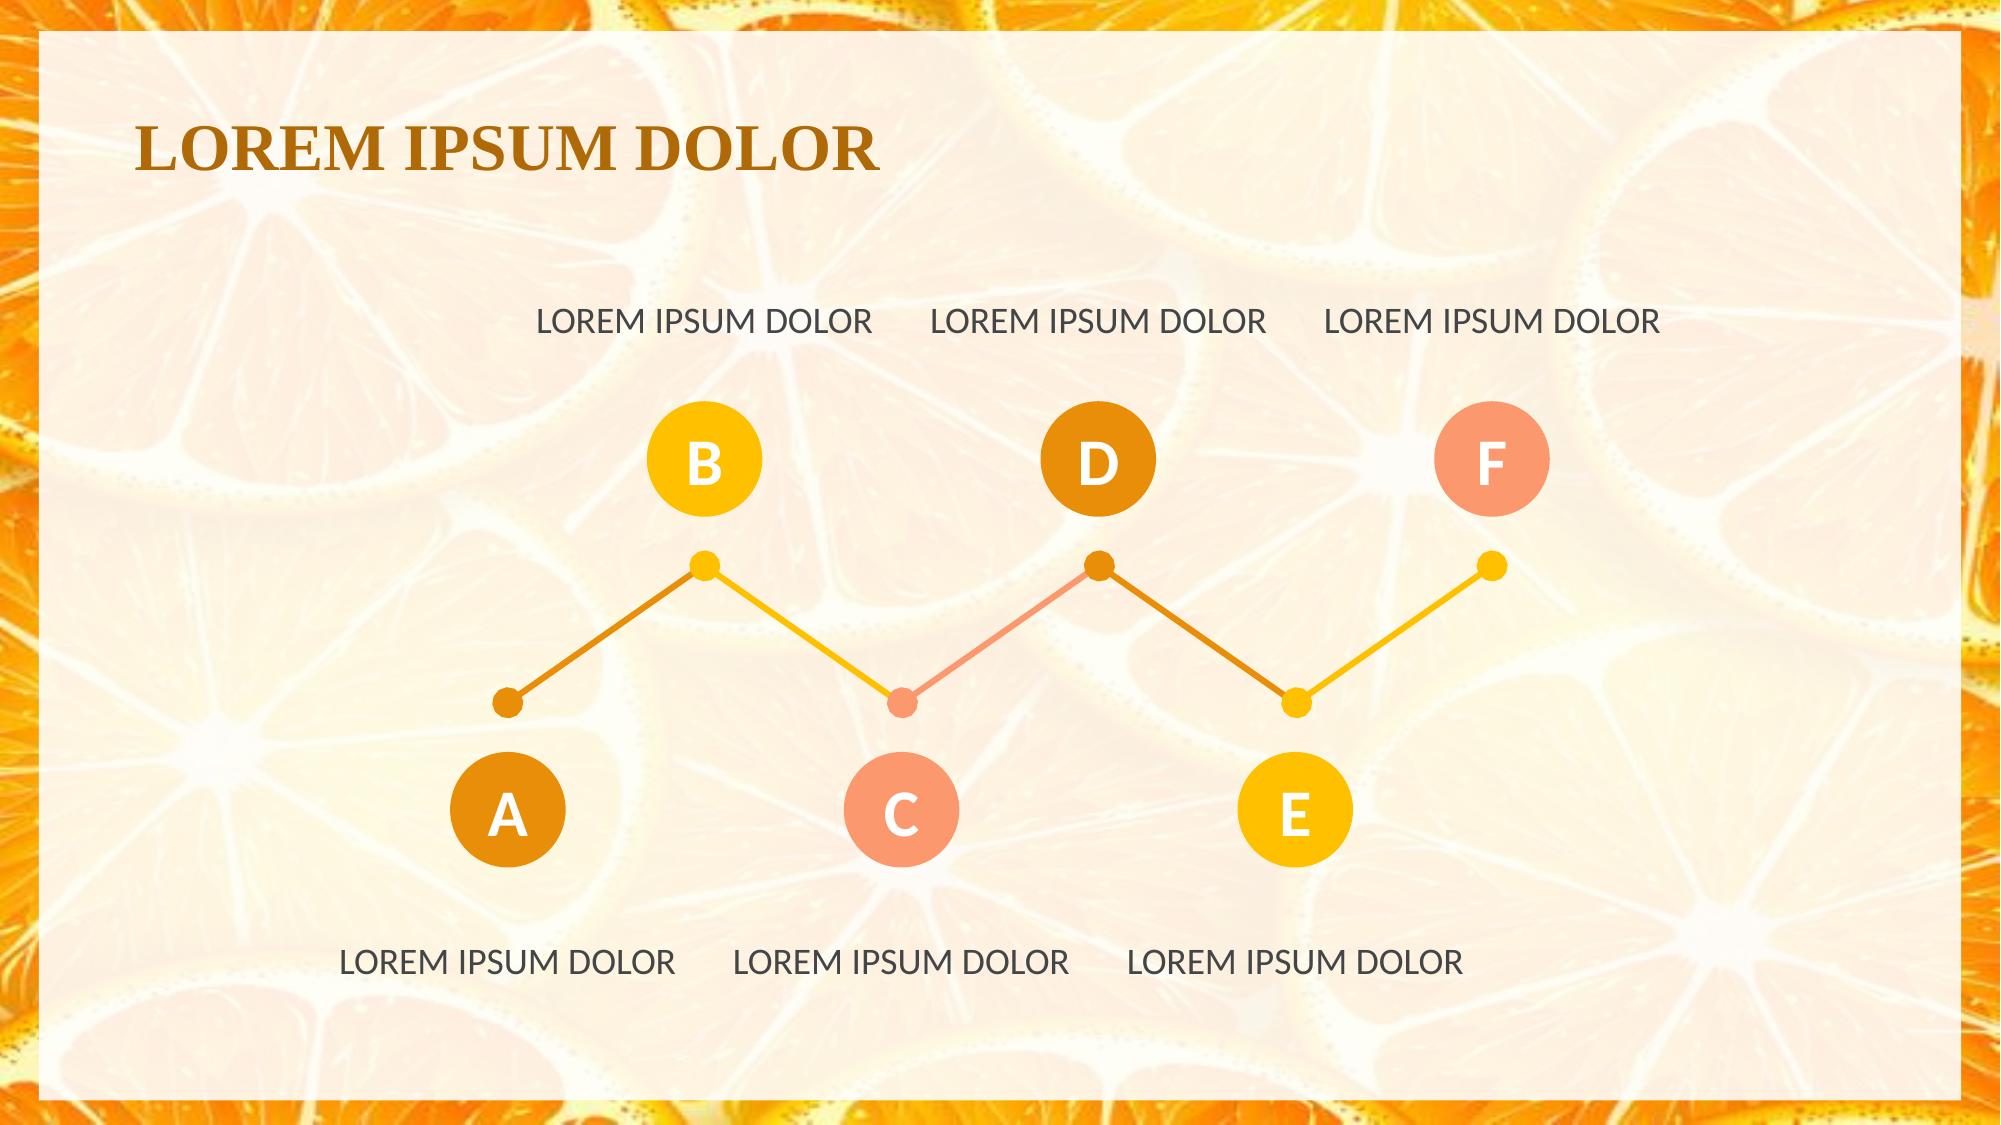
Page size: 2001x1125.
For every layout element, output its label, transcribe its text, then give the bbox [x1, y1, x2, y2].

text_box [727, 751, 1075, 1043]
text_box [531, 226, 878, 517]
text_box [334, 751, 682, 1043]
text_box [1122, 751, 1469, 1043]
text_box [1318, 226, 1666, 517]
text_box LOREM IPSUM DOLOR [119, 77, 1880, 193]
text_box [925, 226, 1272, 517]
picture [0, 0, 2000, 1125]
